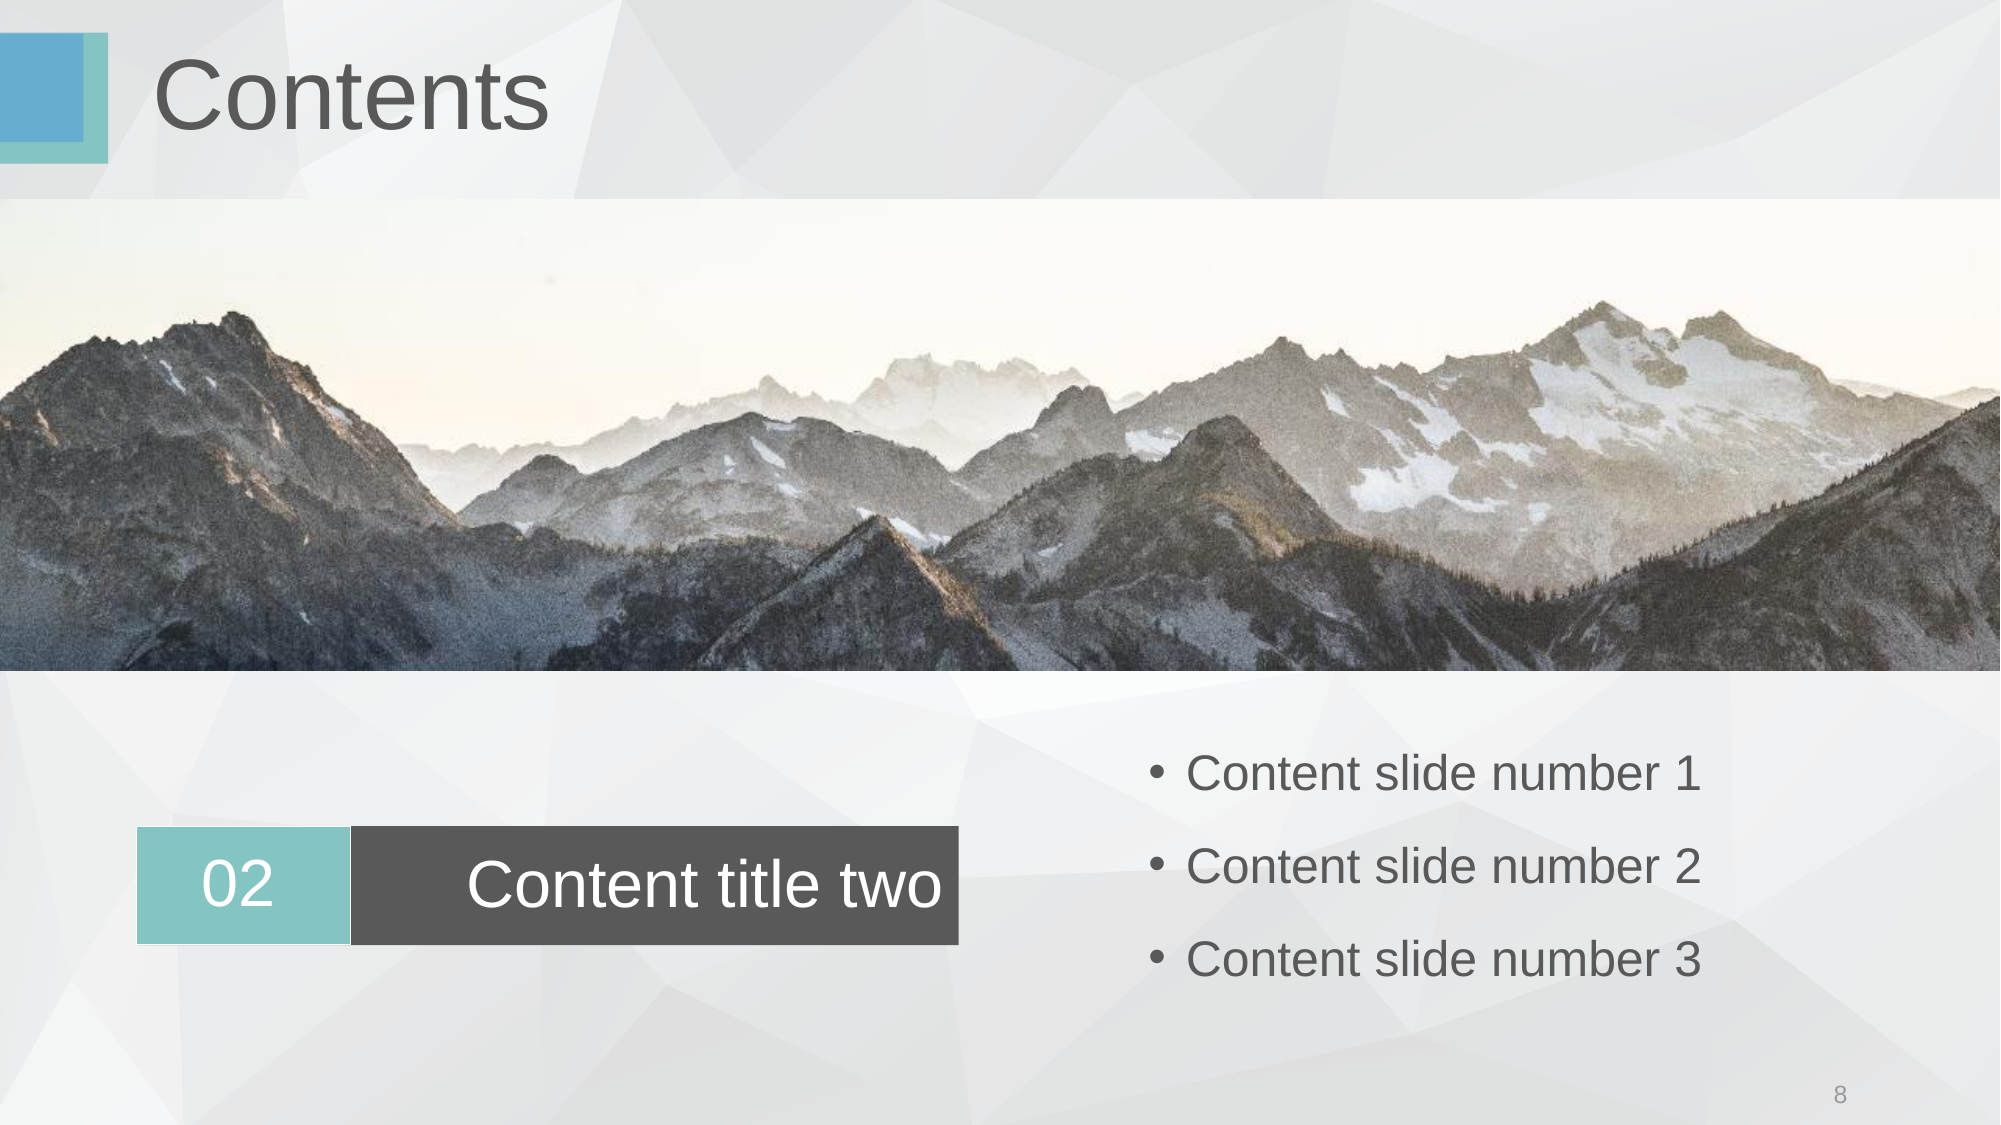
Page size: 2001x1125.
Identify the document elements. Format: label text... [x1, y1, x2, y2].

list 02 [136, 826, 351, 945]
list Content slide number 1 Content slide number 2 Content slide number 3 [1133, 721, 1863, 1031]
title Contents [137, 59, 1863, 136]
picture [0, 0, 2000, 1125]
list Content title two [137, 826, 959, 946]
slide_number 8 [1412, 1063, 1863, 1124]
